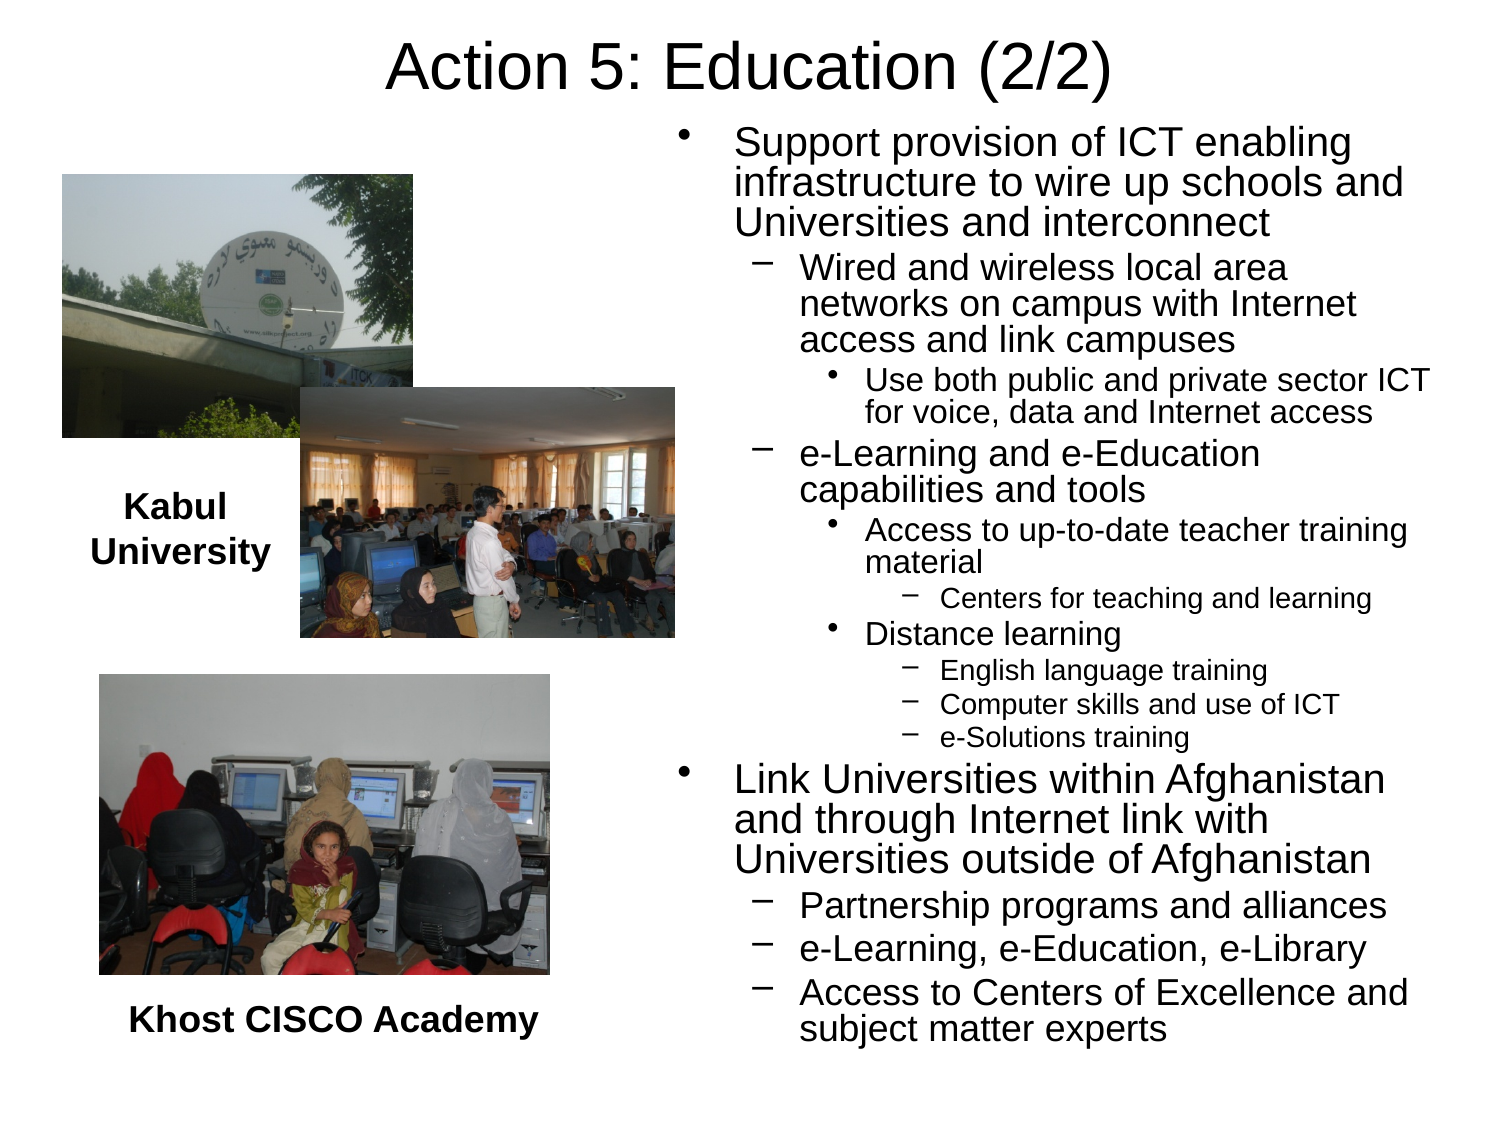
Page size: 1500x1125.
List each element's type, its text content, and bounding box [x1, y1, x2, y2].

picture [62, 174, 676, 638]
picture [99, 674, 551, 975]
list Support provision of ICT enabling infrastructure to wire up schools and Universities and interconnect Wired and wireless local area networks on campus with Internet access and link campuses Use both public and private sector ICT for voice, data and Internet access e-Learning and e-Education capabilities and tools Access to up-to-date teacher training material Centers for teaching and learning Distance learning English language training Computer skills and use of ICT e-Solutions training Link Universities within Afghanistan and through Internet link with Universities outside of Afghanistan Partnership programs and alliances e-Learning, e-Education, e-Library Access to Centers of Excellence and subject matter experts [662, 116, 1463, 1067]
text_box Khost CISCO Academy [113, 987, 555, 1048]
title Action 5: Education (2/2) [49, 12, 1451, 113]
text_box Kabul University [75, 474, 287, 580]
